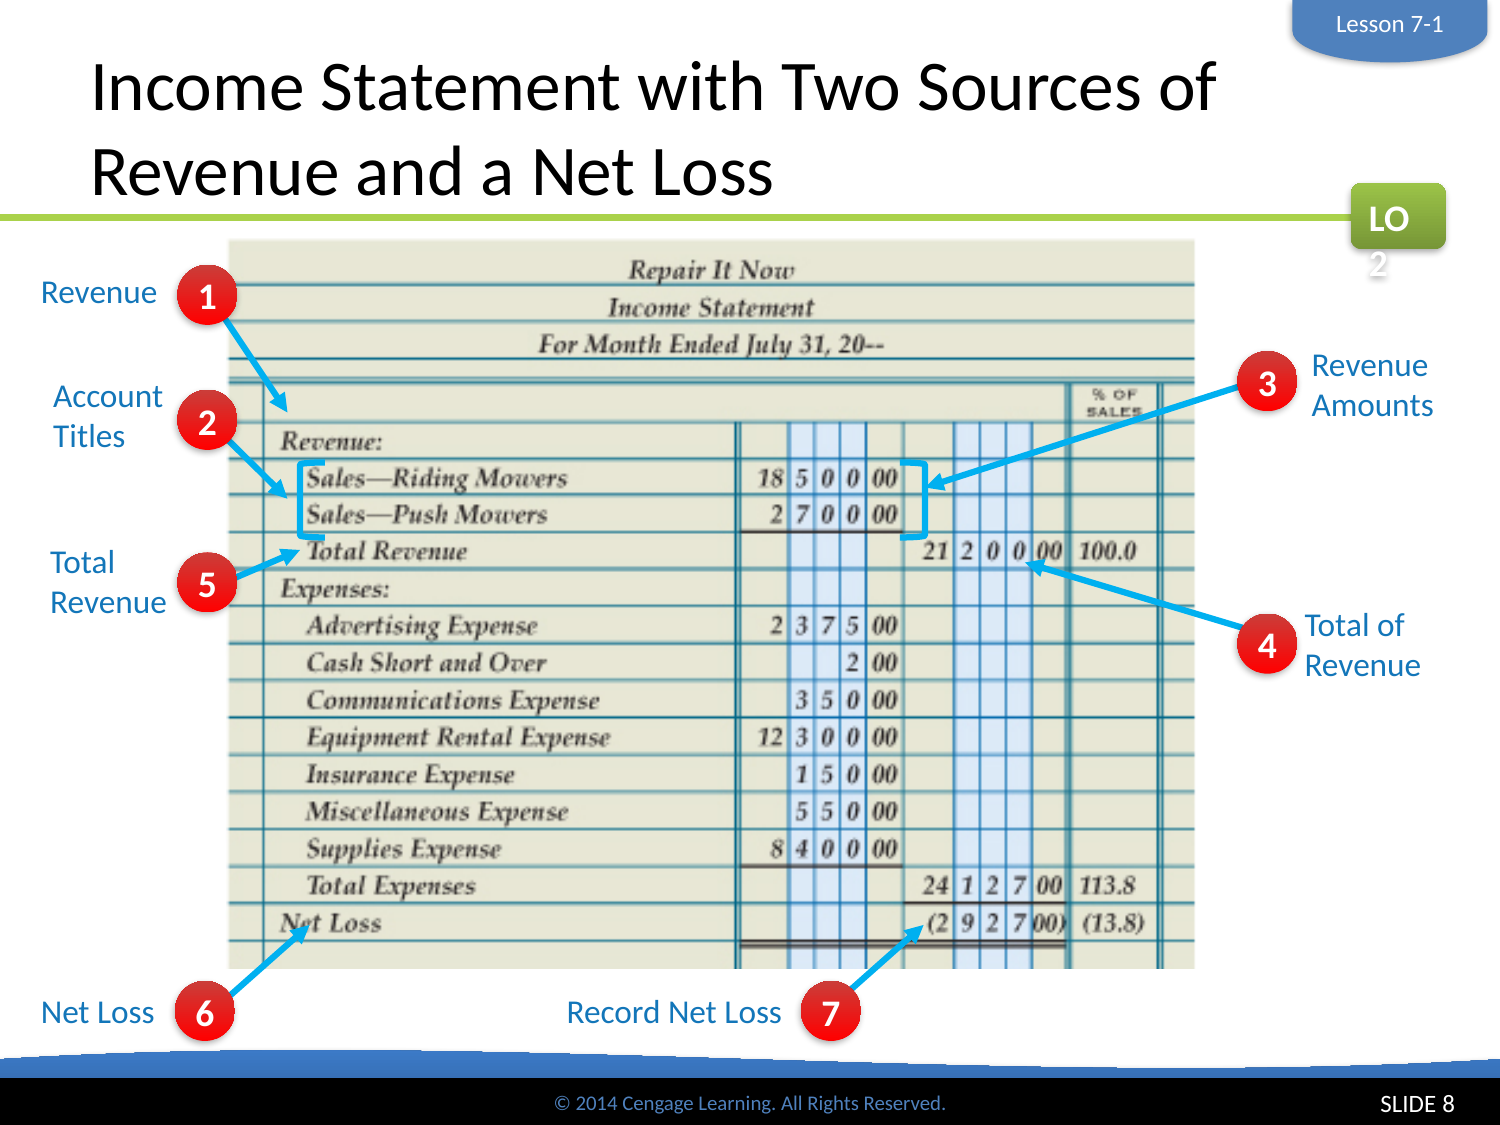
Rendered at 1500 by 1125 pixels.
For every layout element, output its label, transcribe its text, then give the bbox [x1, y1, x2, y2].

slide_number SLIDE 8 [1170, 1080, 1470, 1125]
text_box LO2 [1350, 183, 1446, 250]
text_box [549, 924, 924, 1042]
picture [224, 237, 1201, 969]
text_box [1024, 562, 1438, 693]
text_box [34, 543, 301, 630]
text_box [24, 262, 288, 413]
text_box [1292, 0, 1488, 63]
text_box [24, 924, 310, 1042]
title Income Statement with Two Sources of Revenue and a Net Loss [75, 29, 1350, 218]
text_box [37, 366, 326, 538]
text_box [899, 335, 1451, 538]
